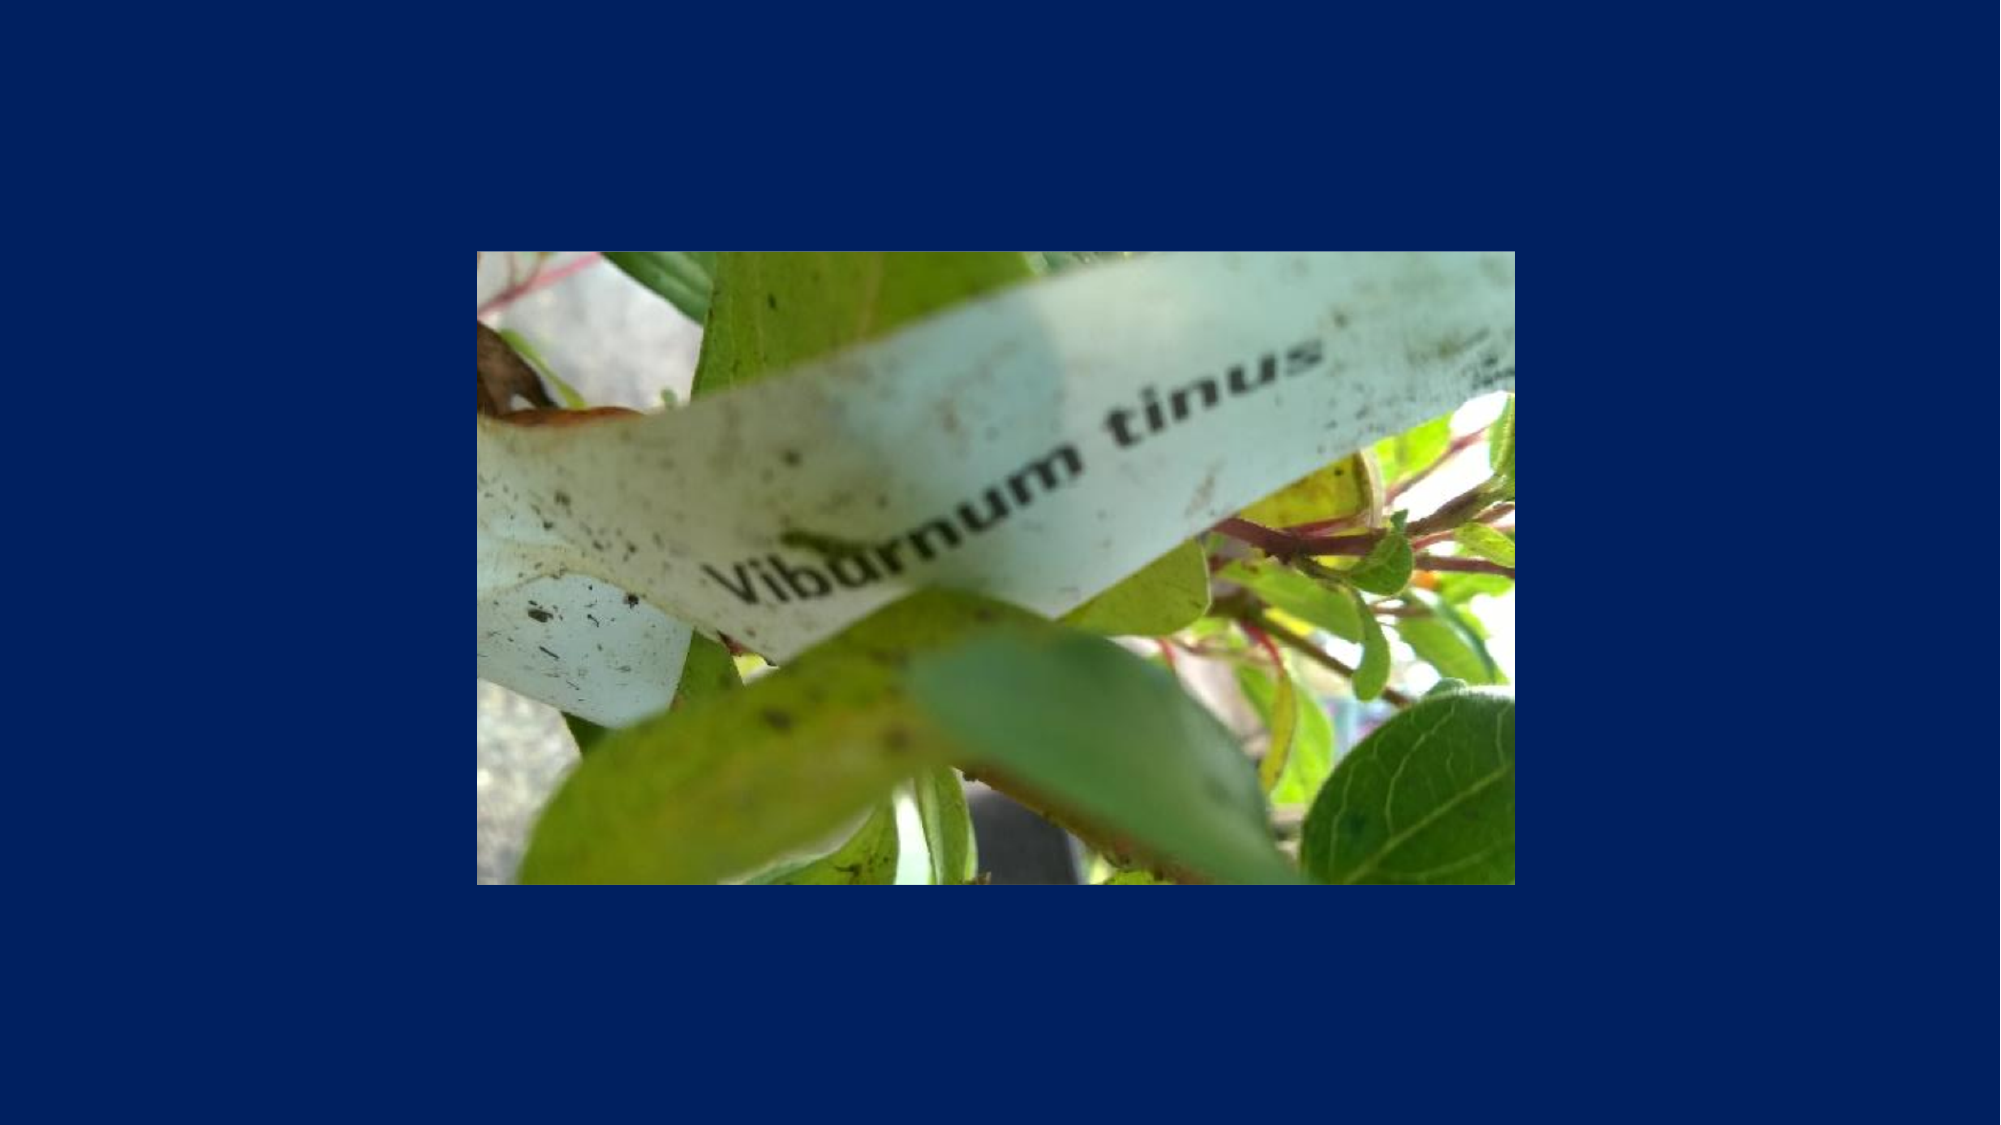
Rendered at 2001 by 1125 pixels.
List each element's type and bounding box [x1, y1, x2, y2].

picture [478, 49, 1515, 1088]
